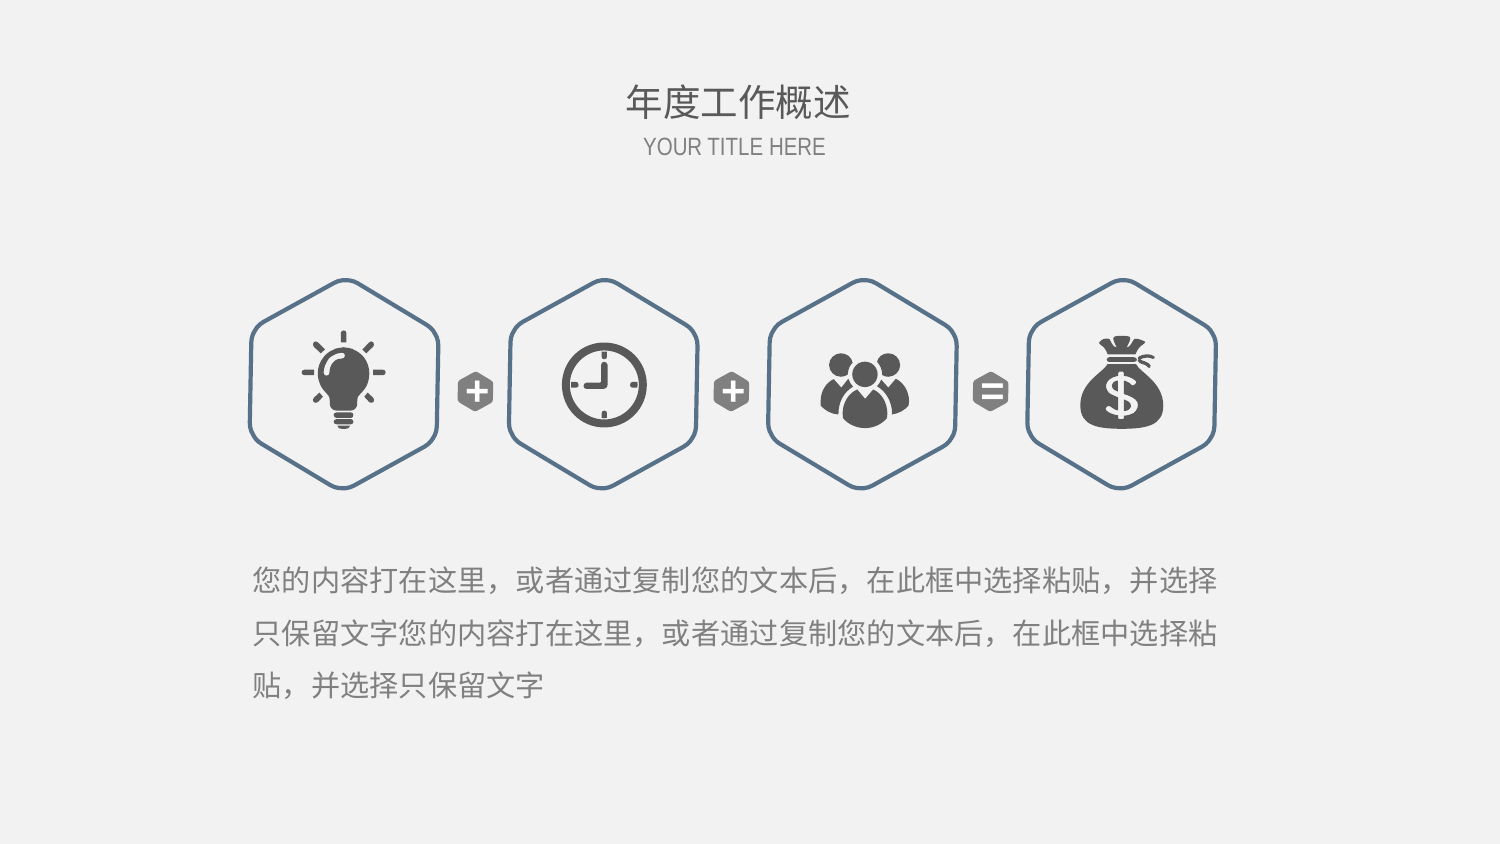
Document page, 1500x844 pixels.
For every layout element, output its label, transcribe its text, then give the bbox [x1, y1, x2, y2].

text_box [706, 356, 761, 423]
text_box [1017, 290, 1226, 478]
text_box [758, 290, 967, 478]
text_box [965, 356, 1021, 423]
text_box YOUR TITLE HERE [626, 123, 843, 169]
text_box 您的内容打在这里，或者通过复制您的文本后，在此框中选择粘贴，并选择只保留文字您的内容打在这里，或者通过复制您的文本后，在此框中选择粘贴，并选择只保留文字 [237, 537, 1244, 710]
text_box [239, 290, 448, 478]
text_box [450, 356, 506, 423]
text_box 年度工作概述 [569, 71, 907, 132]
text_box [499, 290, 708, 478]
